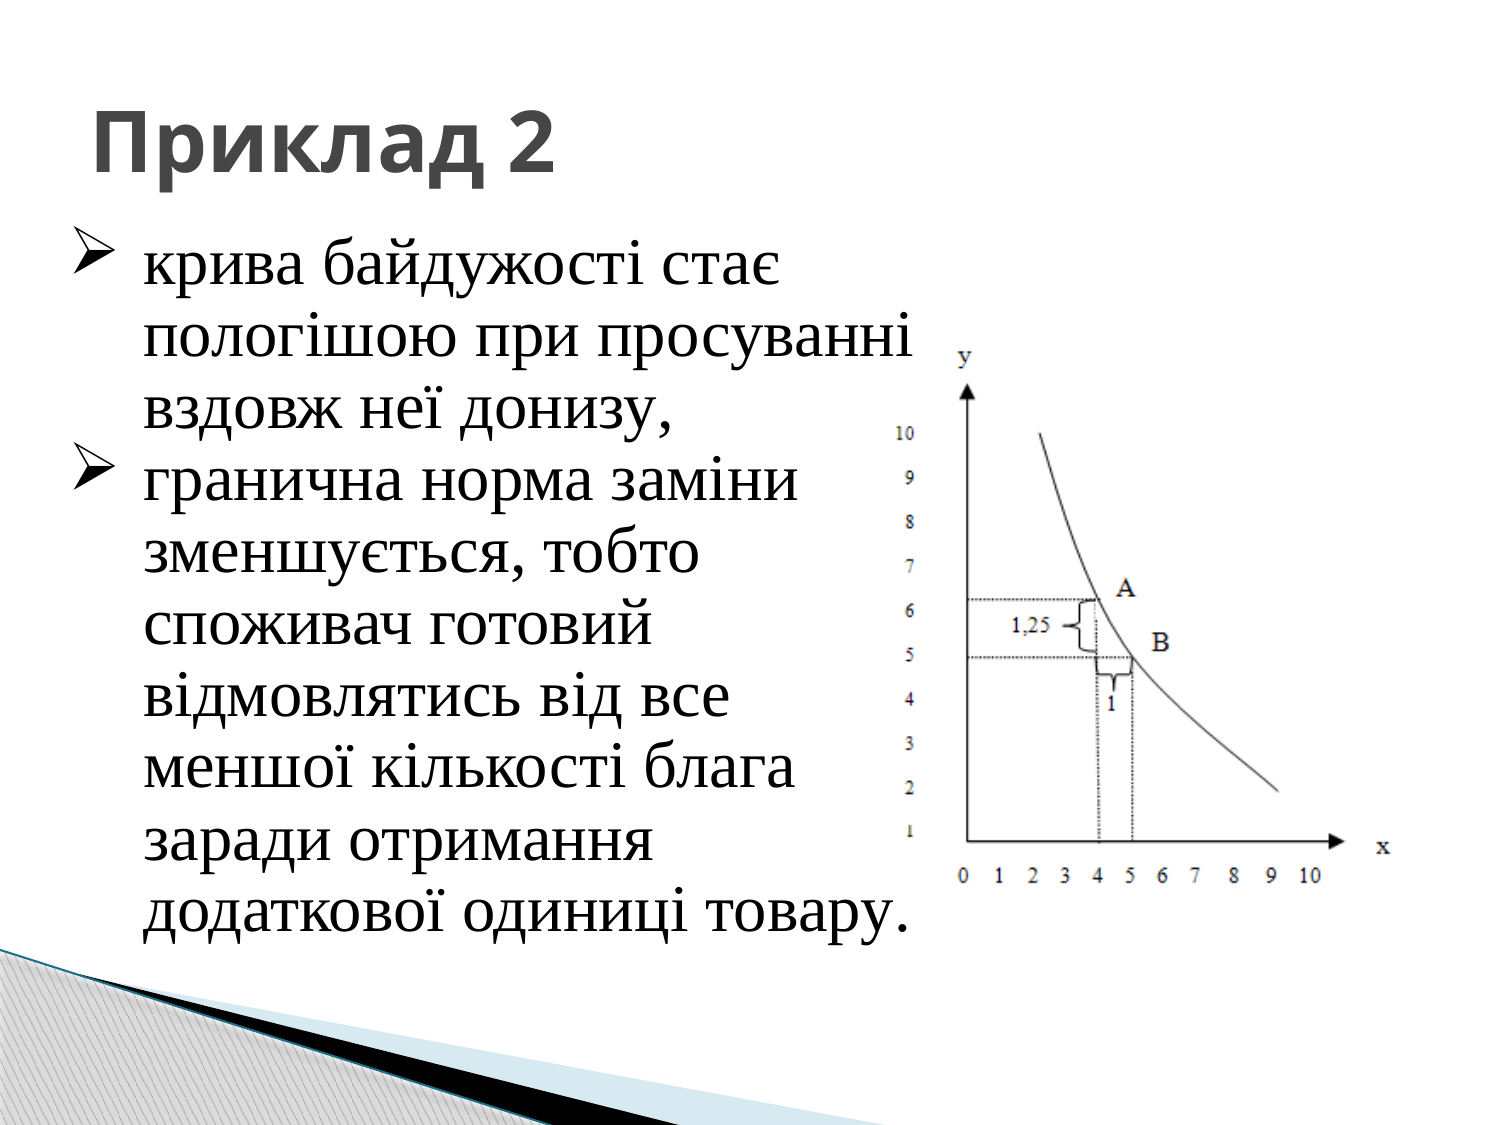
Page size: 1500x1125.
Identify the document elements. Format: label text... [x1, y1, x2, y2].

title Приклад 2 [75, 45, 1425, 233]
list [856, 337, 1439, 919]
text_box крива байдужості стає пологішою при просуванні вздовж неї донизу, гранична норма заміни зменшується, тобто споживач готовий відмовлятись від все меншої кількості блага заради отримання додаткової одиниці товару. [53, 219, 987, 954]
